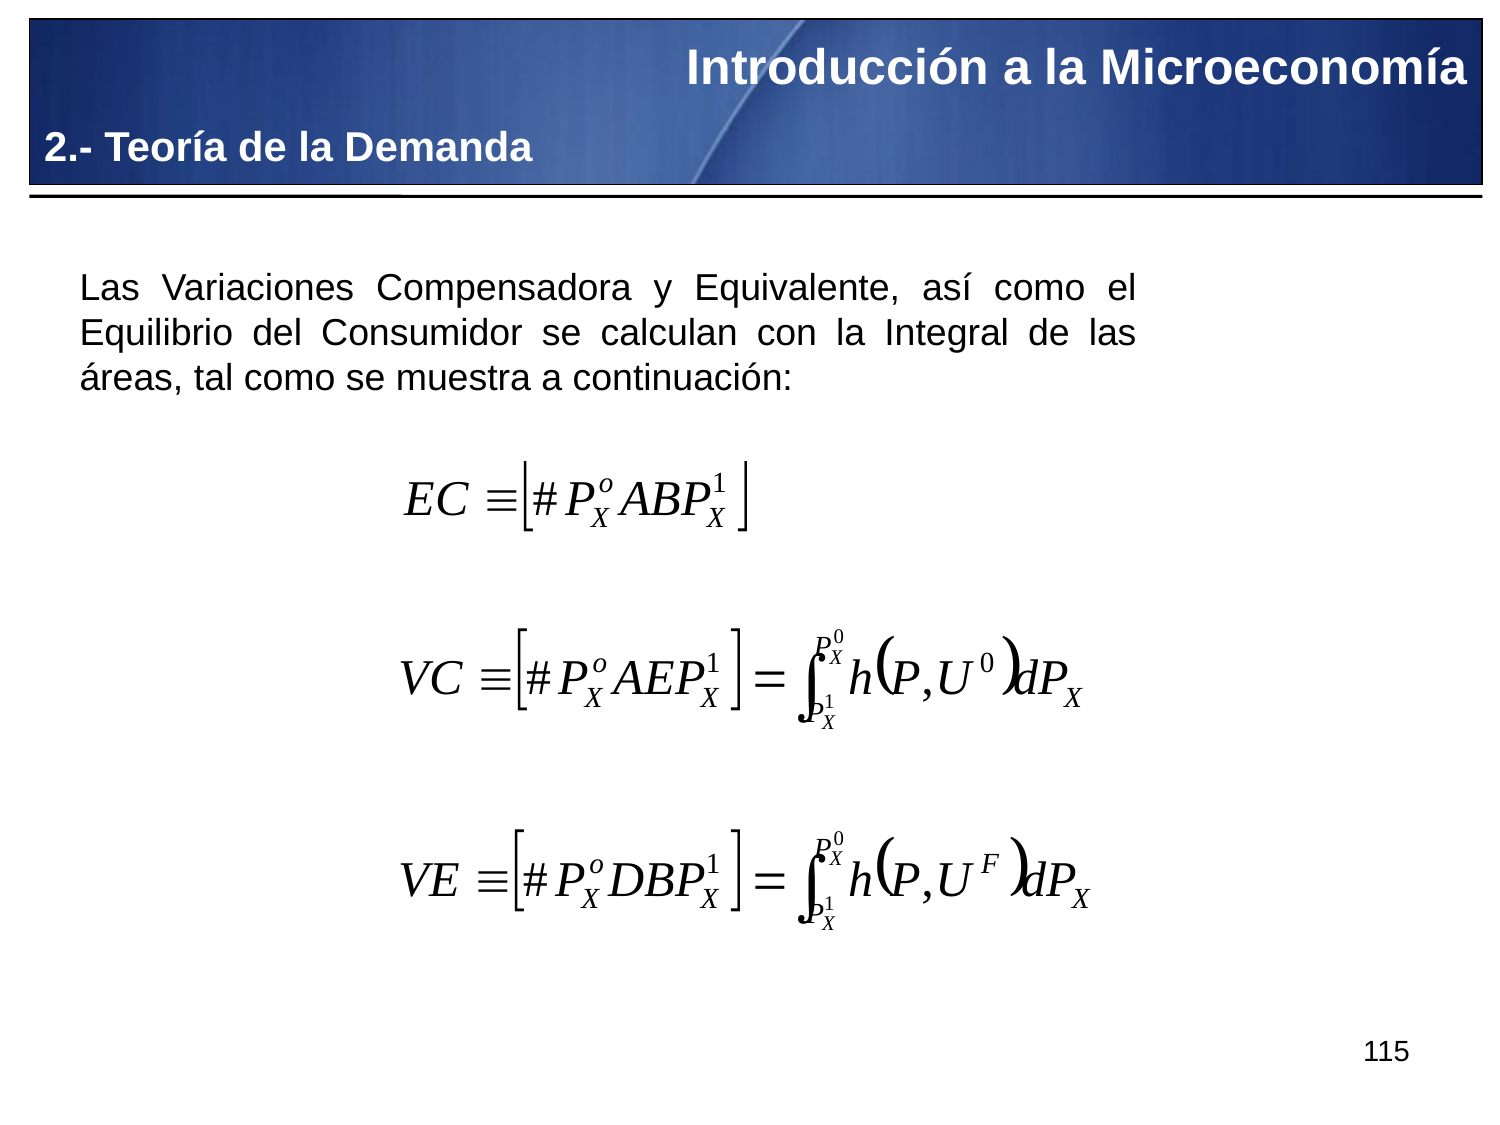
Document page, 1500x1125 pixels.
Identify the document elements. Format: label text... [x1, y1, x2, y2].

text_box 2.- Teoría de la Demanda [29, 112, 585, 178]
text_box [395, 460, 1109, 941]
text_box [29, 19, 1483, 185]
slide_number 115 [1074, 1024, 1426, 1103]
text_box Las Variaciones Compensadora y Equivalente, así como el Equilibrio del Consumidor se calculan con la Integral de las áreas, tal como se muestra a continuación: [64, 255, 1152, 406]
text_box Introducción a la Microeconomía [608, 26, 1483, 102]
